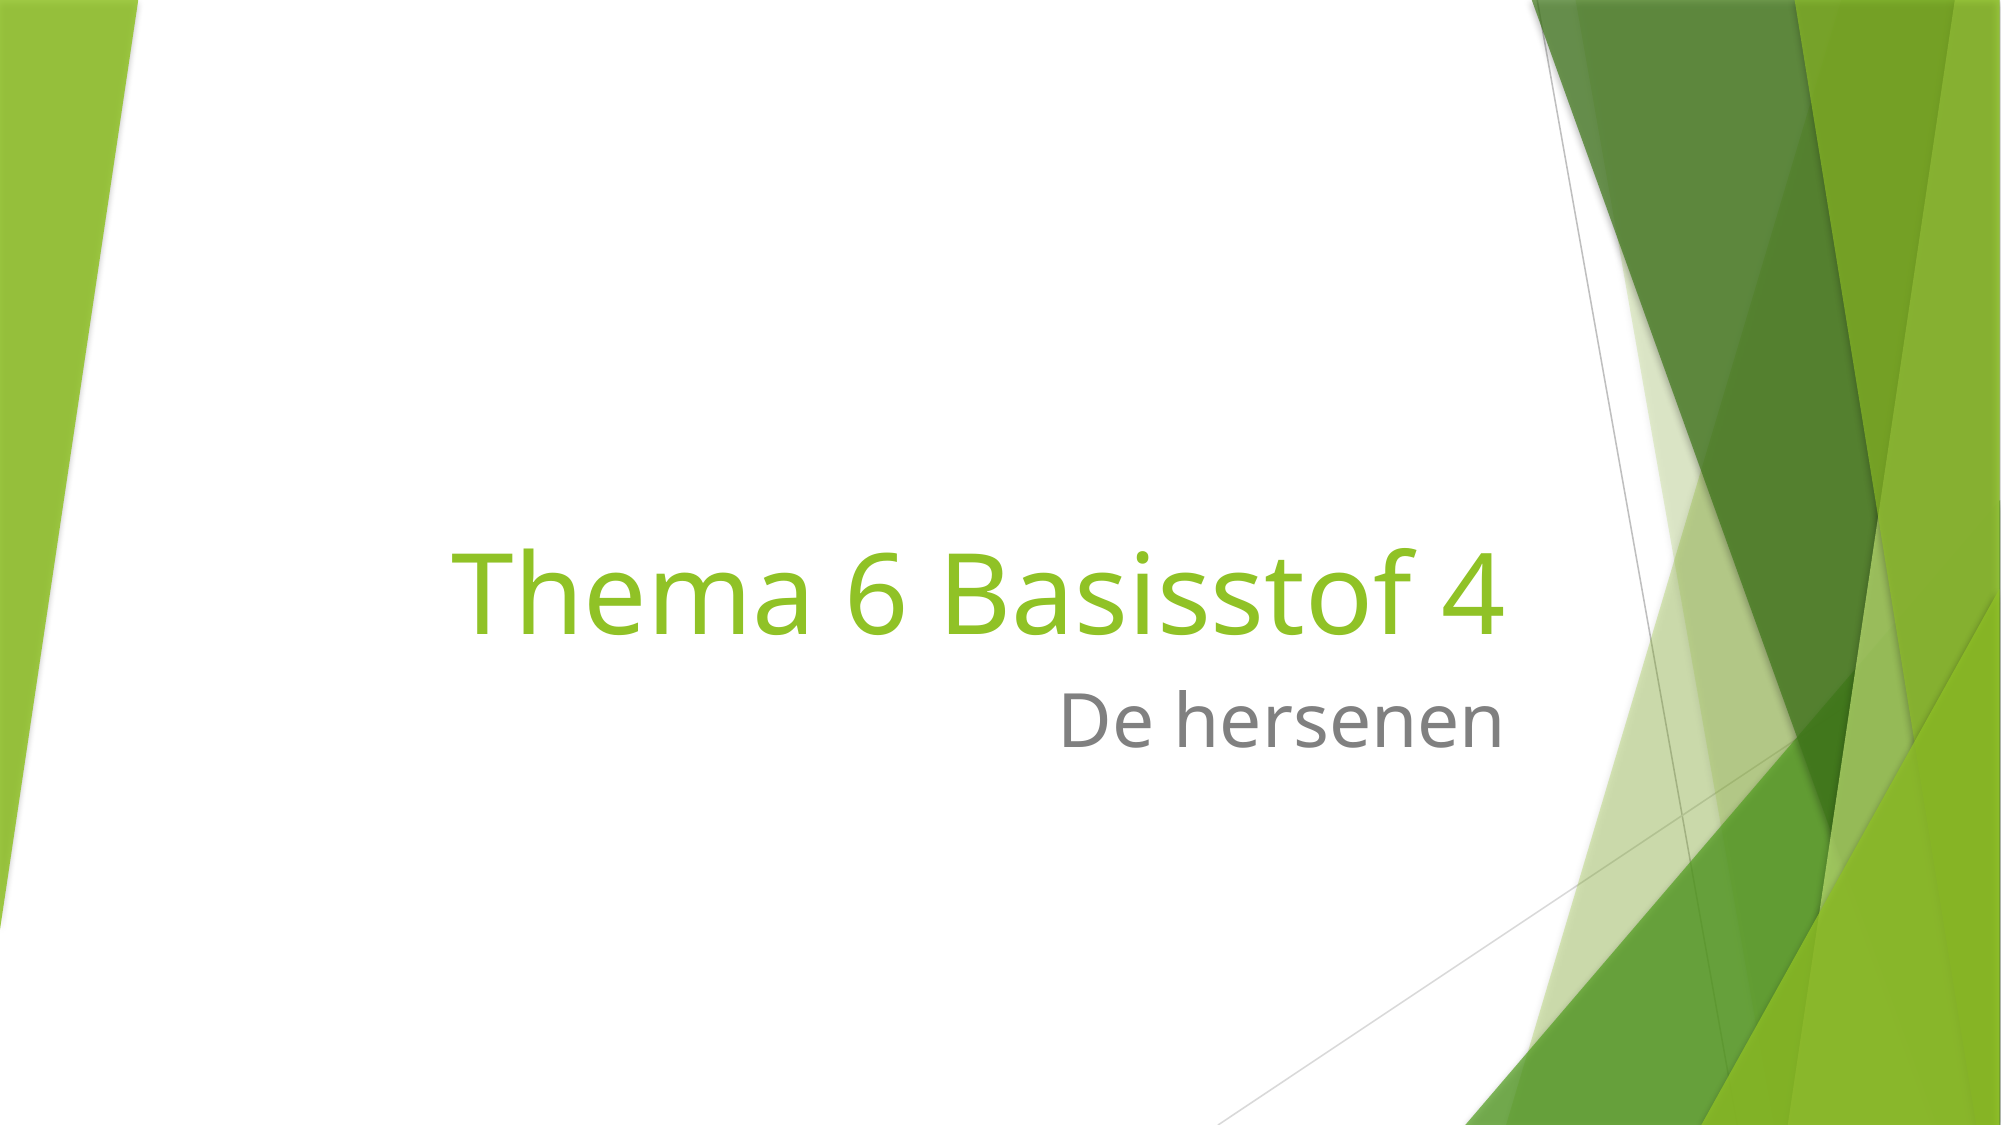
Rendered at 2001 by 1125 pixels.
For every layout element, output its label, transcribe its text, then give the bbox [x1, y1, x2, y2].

title Thema 6 Basisstof 4 [247, 394, 1522, 664]
subtitle De hersenen [247, 664, 1522, 845]
